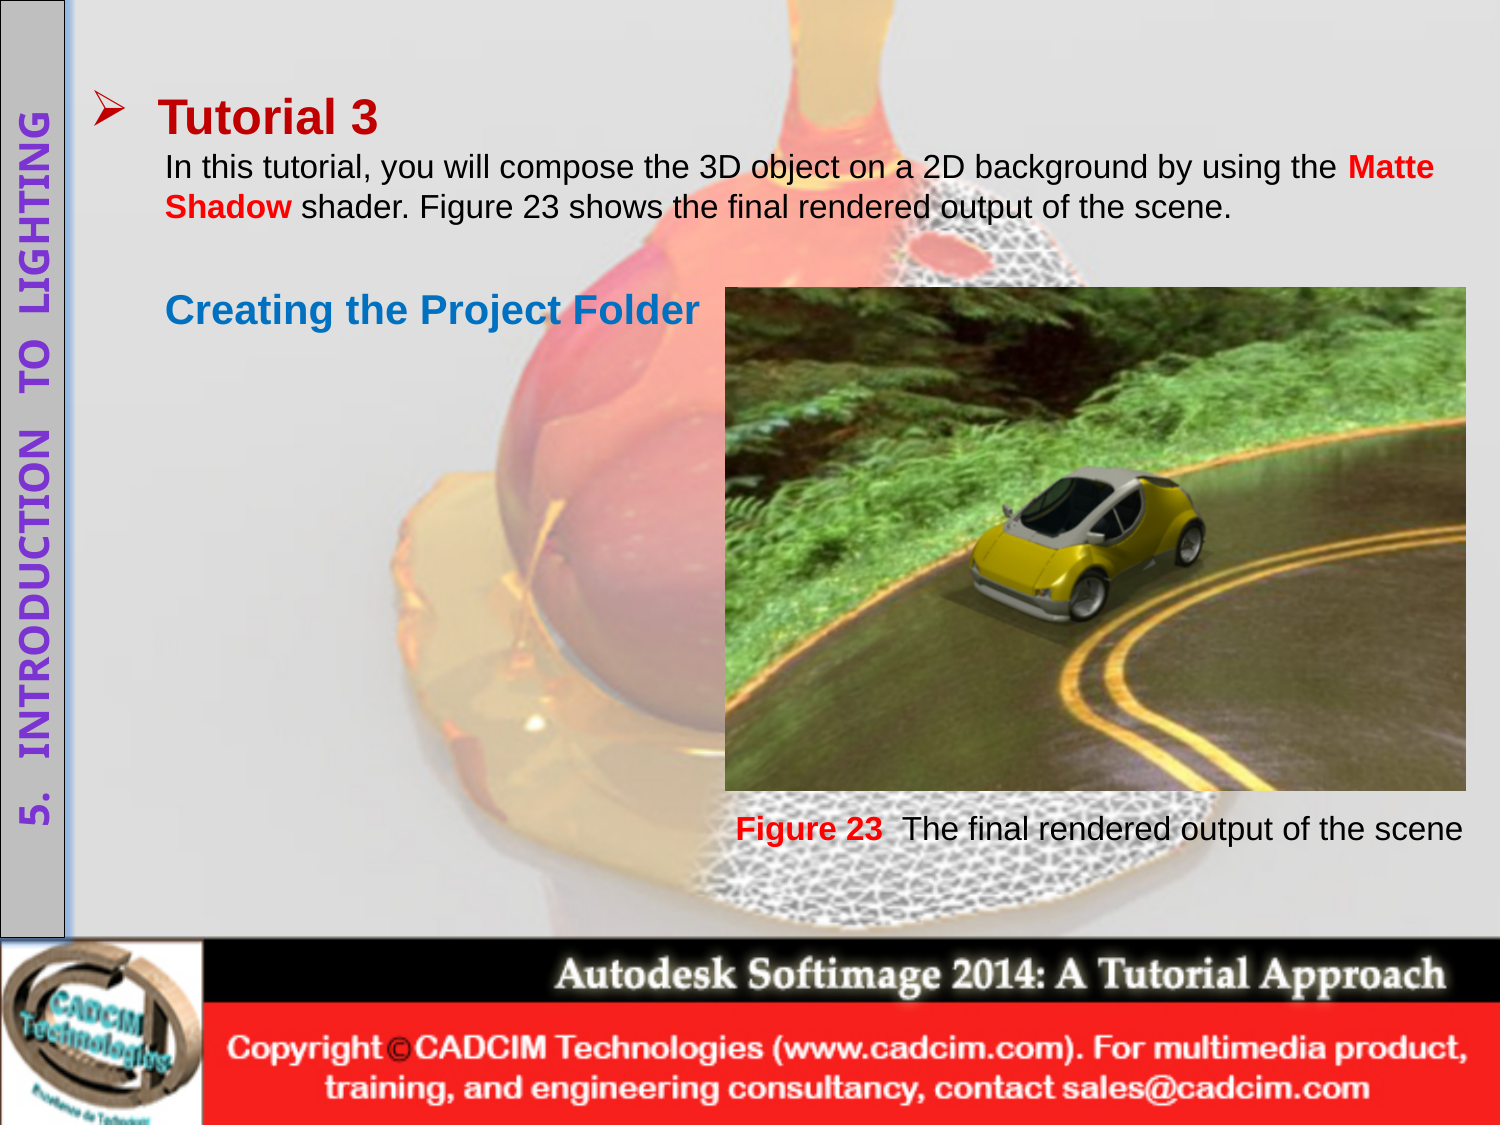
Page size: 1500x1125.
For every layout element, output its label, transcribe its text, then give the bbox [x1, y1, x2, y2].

text_box In this tutorial, you will compose the 3D object on a 2D background by using the Matte Shadow shader. Figure 23 shows the final rendered output of the scene. [149, 137, 1500, 232]
text_box Tutorial 3 [75, 76, 475, 152]
text_box Creating the Project Folder [149, 275, 900, 340]
text_box Figure 23 The final rendered output of the scene [675, 799, 1500, 855]
picture [0, 0, 1500, 1125]
